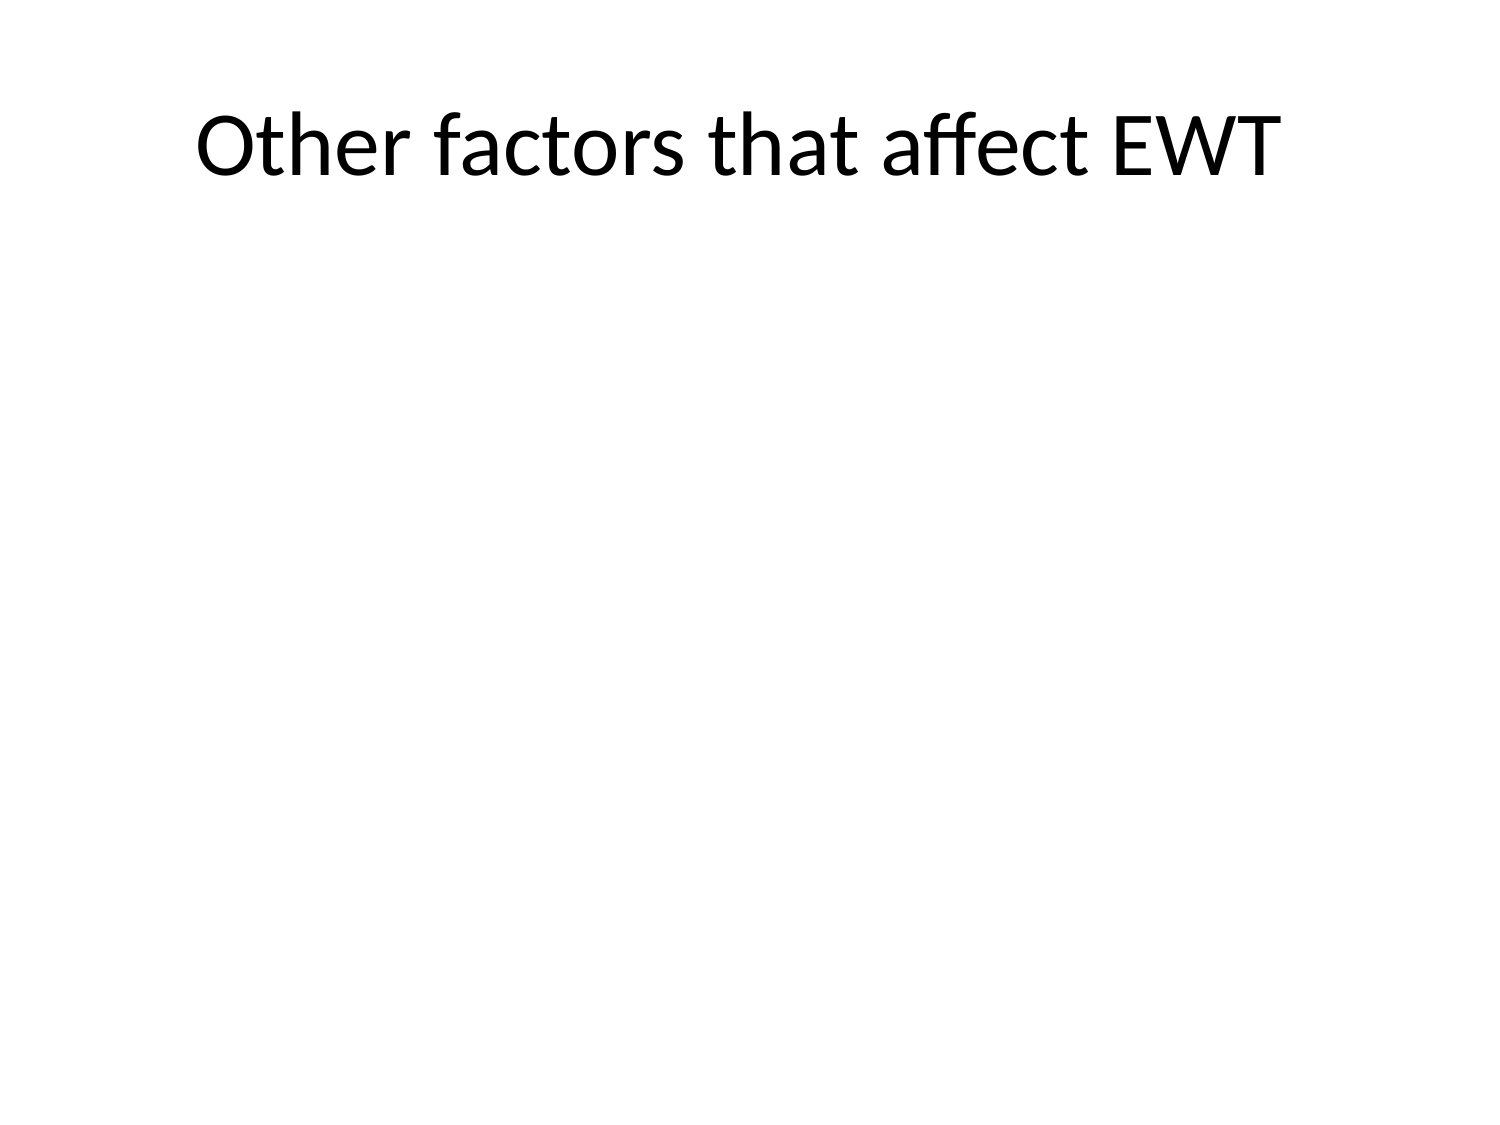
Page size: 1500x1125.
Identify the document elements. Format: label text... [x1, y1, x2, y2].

title Other factors that affect EWT [75, 45, 1425, 233]
